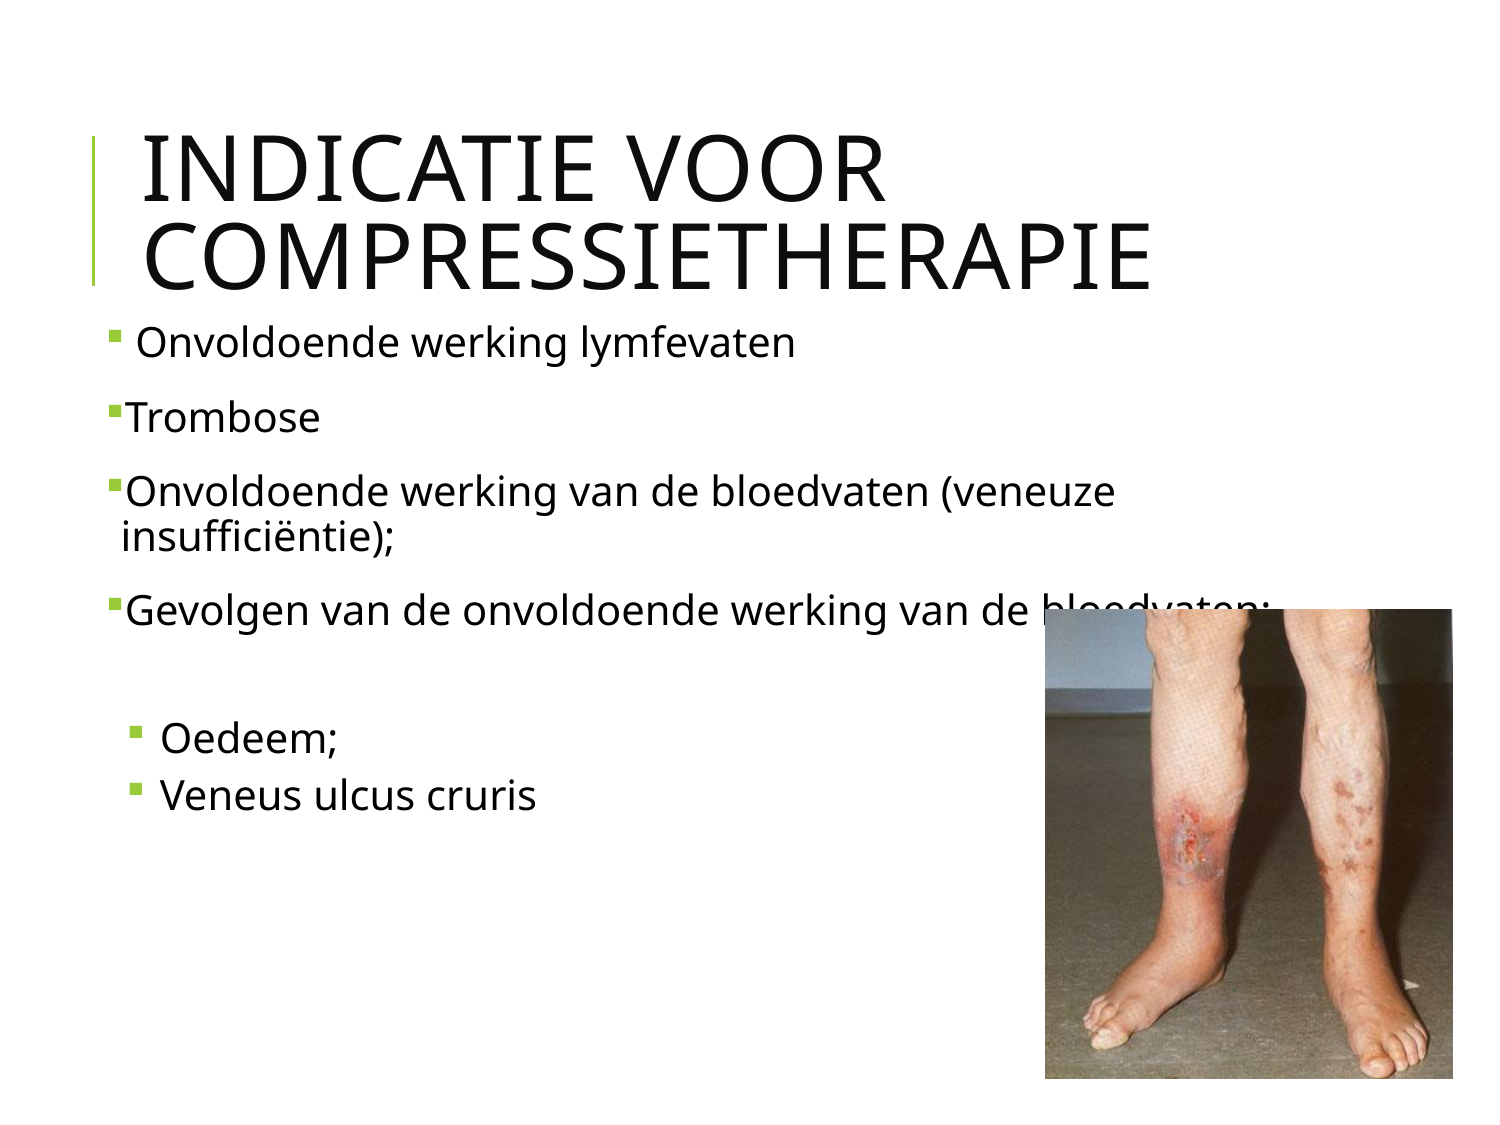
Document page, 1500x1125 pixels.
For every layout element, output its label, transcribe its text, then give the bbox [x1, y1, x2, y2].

title Indicatie voor compressietherapie [126, 96, 1322, 314]
picture [1045, 609, 1453, 1079]
list Onvoldoende werking lymfevaten Trombose Onvoldoende werking van de bloedvaten (veneuze insufficiëntie); Gevolgen van de onvoldoende werking van de bloedvaten: Oedeem; Veneus ulcus cruris [98, 314, 1409, 976]
